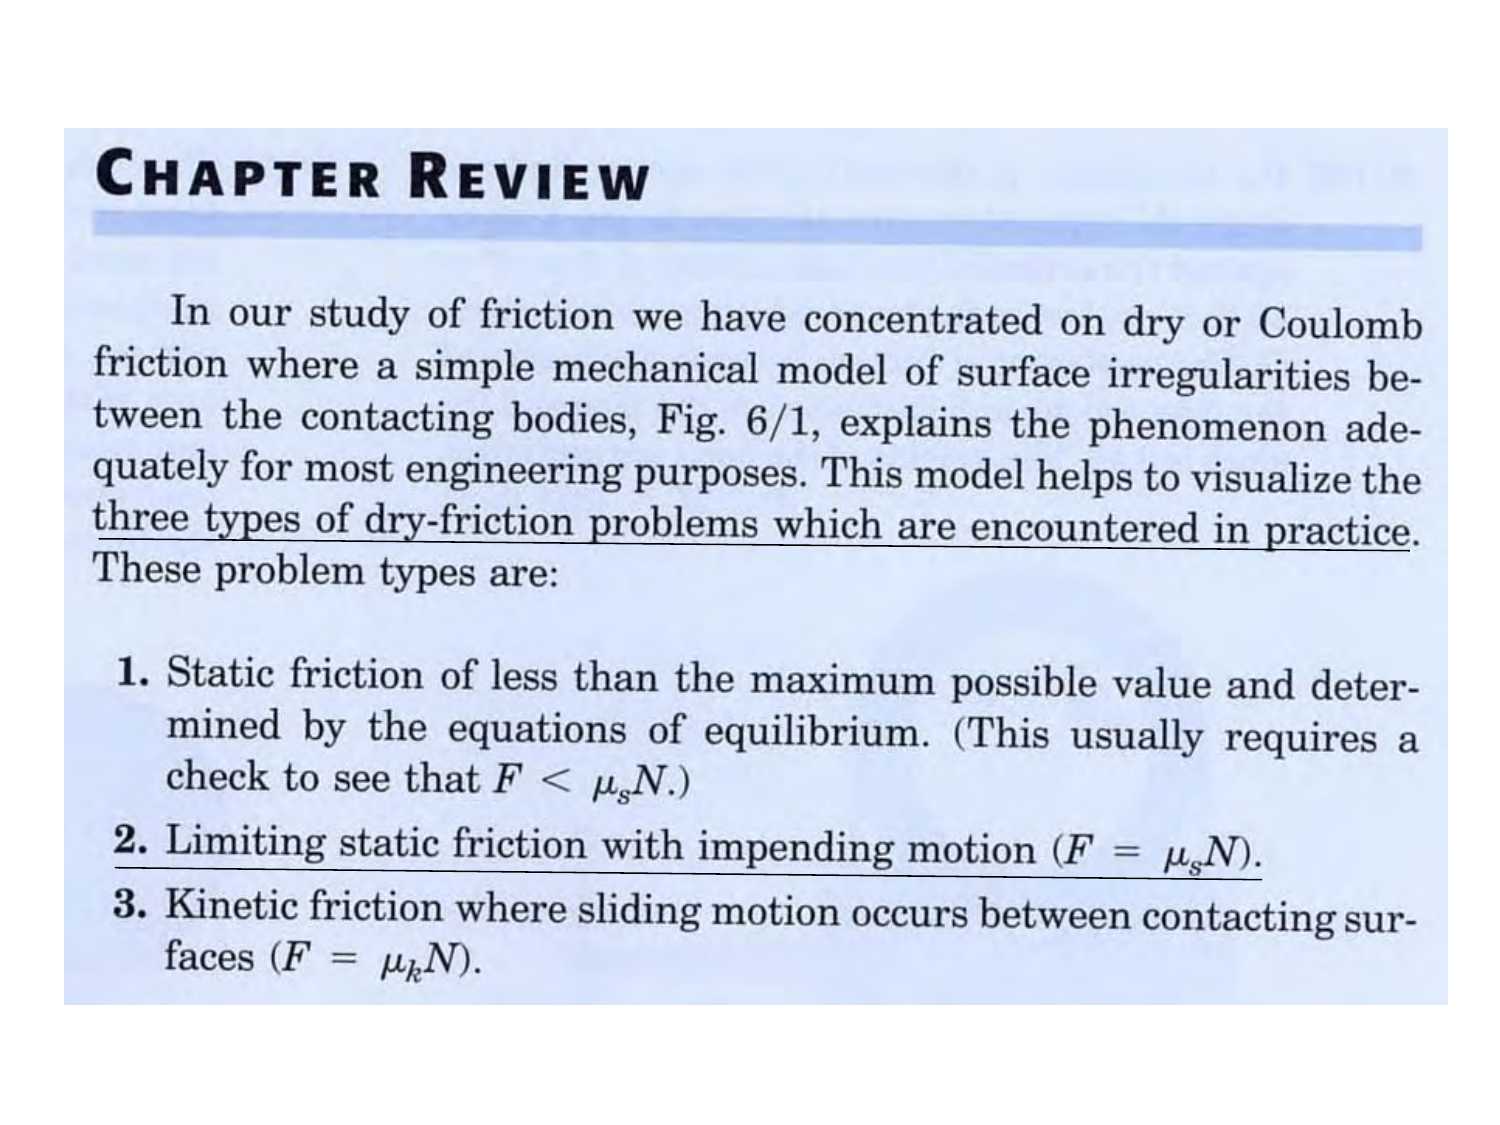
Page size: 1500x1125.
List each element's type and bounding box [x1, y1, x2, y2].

list [63, 128, 1448, 1006]
